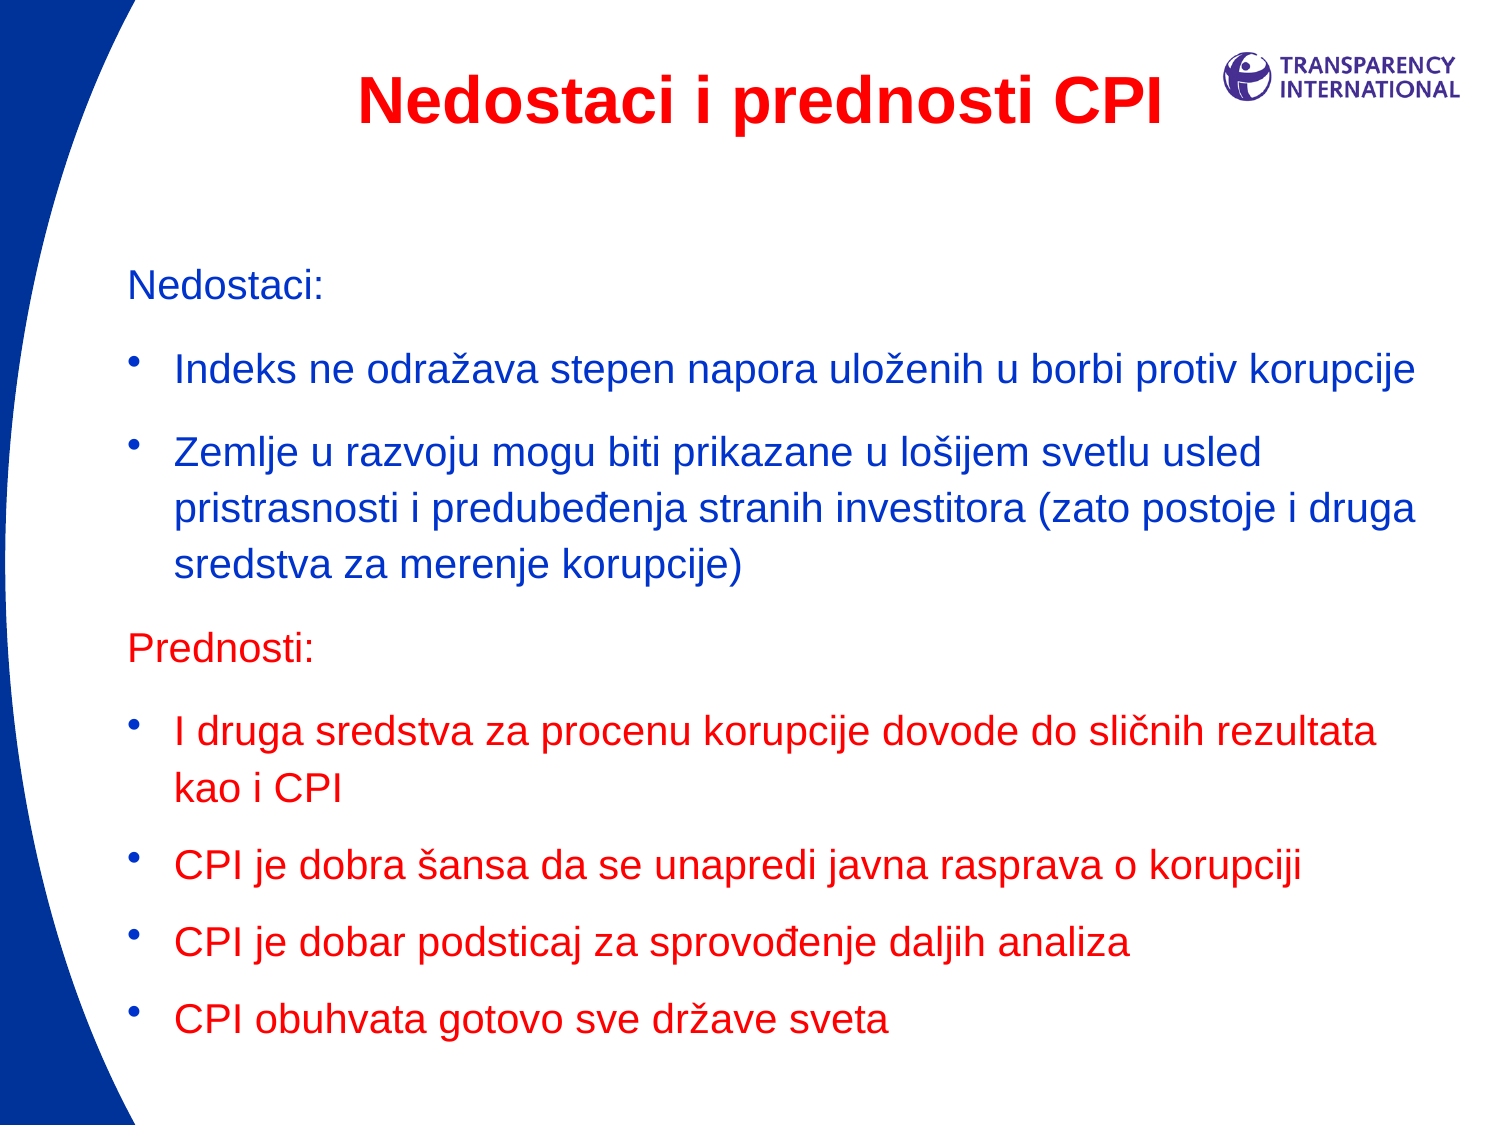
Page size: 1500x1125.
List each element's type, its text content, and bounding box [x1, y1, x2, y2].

picture [1400, 42, 1464, 103]
list Nedostaci: Indeks ne odražava stepen napora uloženih u borbi protiv korupcije Zemlje u razvoju mogu biti prikazane u lošijem svetlu usled pristrasnosti i predubeđenja stranih investitora (zato postoje i druga sredstva za merenje korupcije) Prednosti: I druga sredstva za procenu korupcije dovode do sličnih rezultata kao i CPI CPI je dobra šansa da se unapredi javna rasprava o korupciji CPI je dobar podsticaj za sprovođenje daljih analiza CPI obuhvata gotovo sve države sveta [111, 160, 1459, 1024]
title Nedostaci i prednosti CPI [123, 30, 1400, 157]
